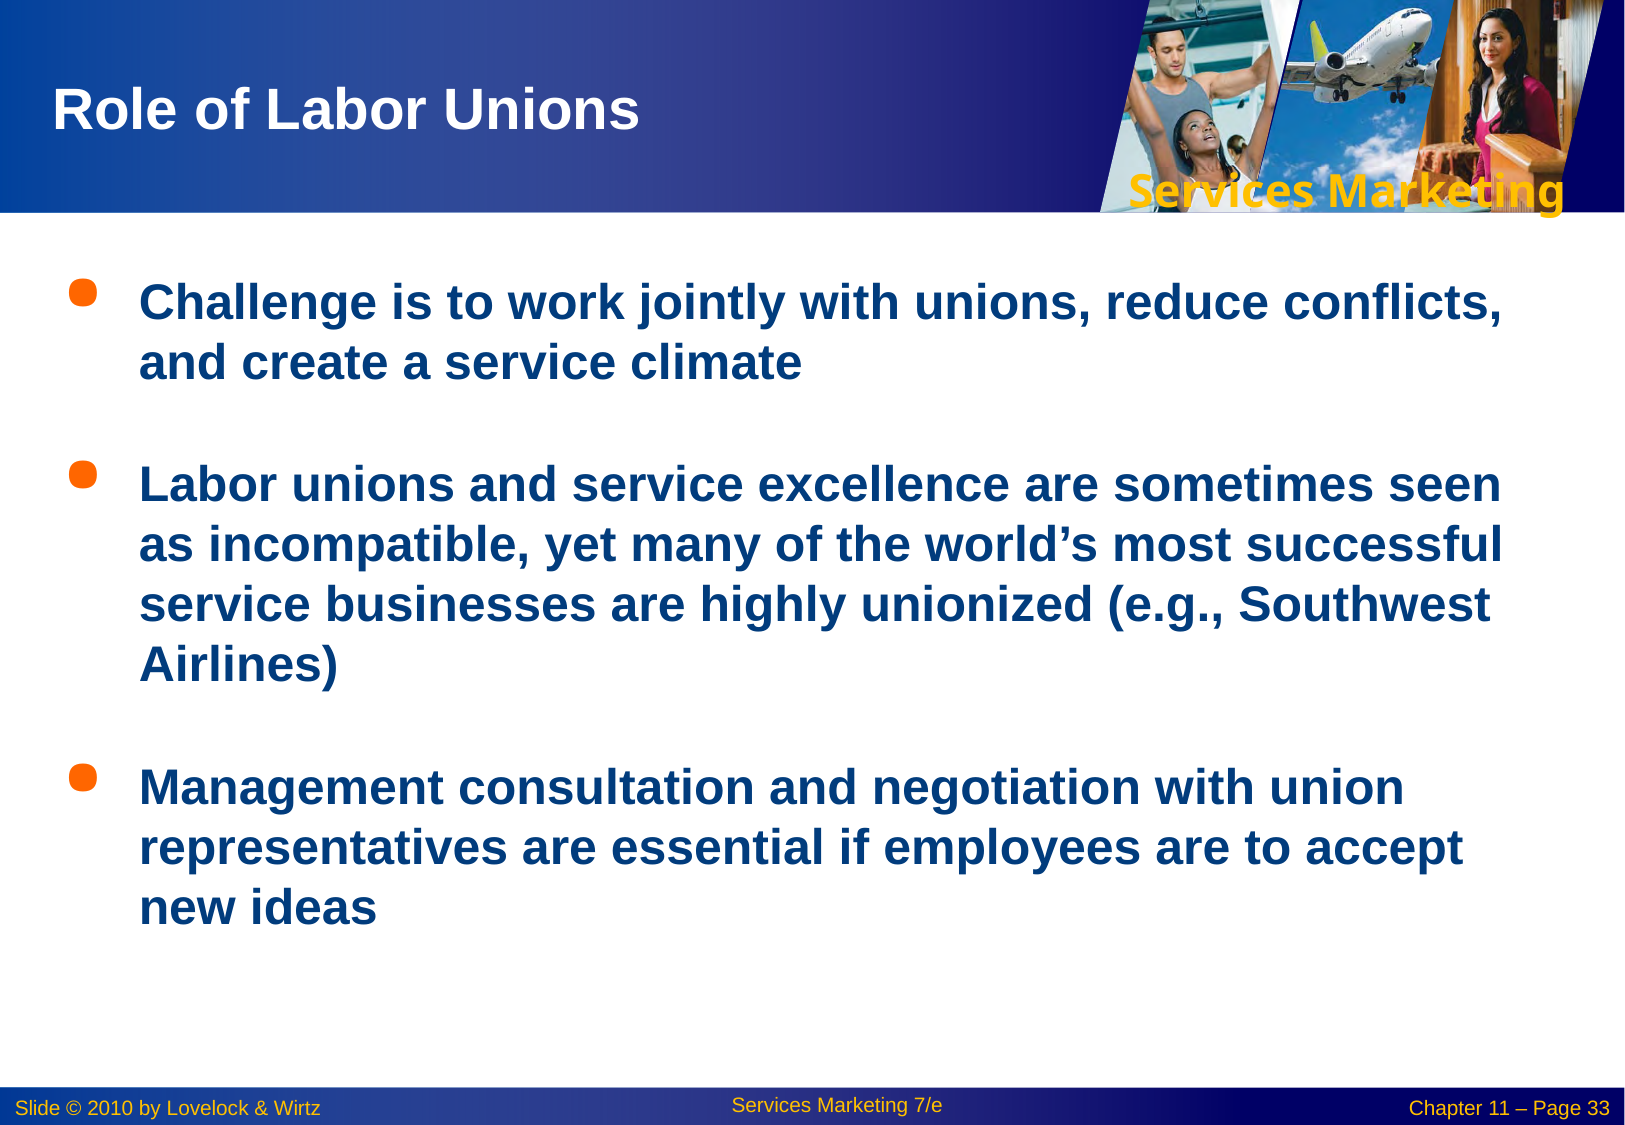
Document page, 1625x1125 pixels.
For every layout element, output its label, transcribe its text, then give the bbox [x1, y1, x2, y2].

picture [1162, 186, 1172, 192]
picture [1546, 187, 1556, 202]
list Challenge is to work jointly with unions, reduce conflicts, and create a service climate Labor unions and service excellence are sometimes seen as incompatible, yet many of the world’s most successful service businesses are highly unionized (e.g., Southwest Airlines) Management consultation and negotiation with union representatives are essential if employees are to accept new ideas [49, 261, 1588, 1051]
picture [1100, 0, 1604, 213]
title Role of Labor Unions [36, 37, 1088, 176]
